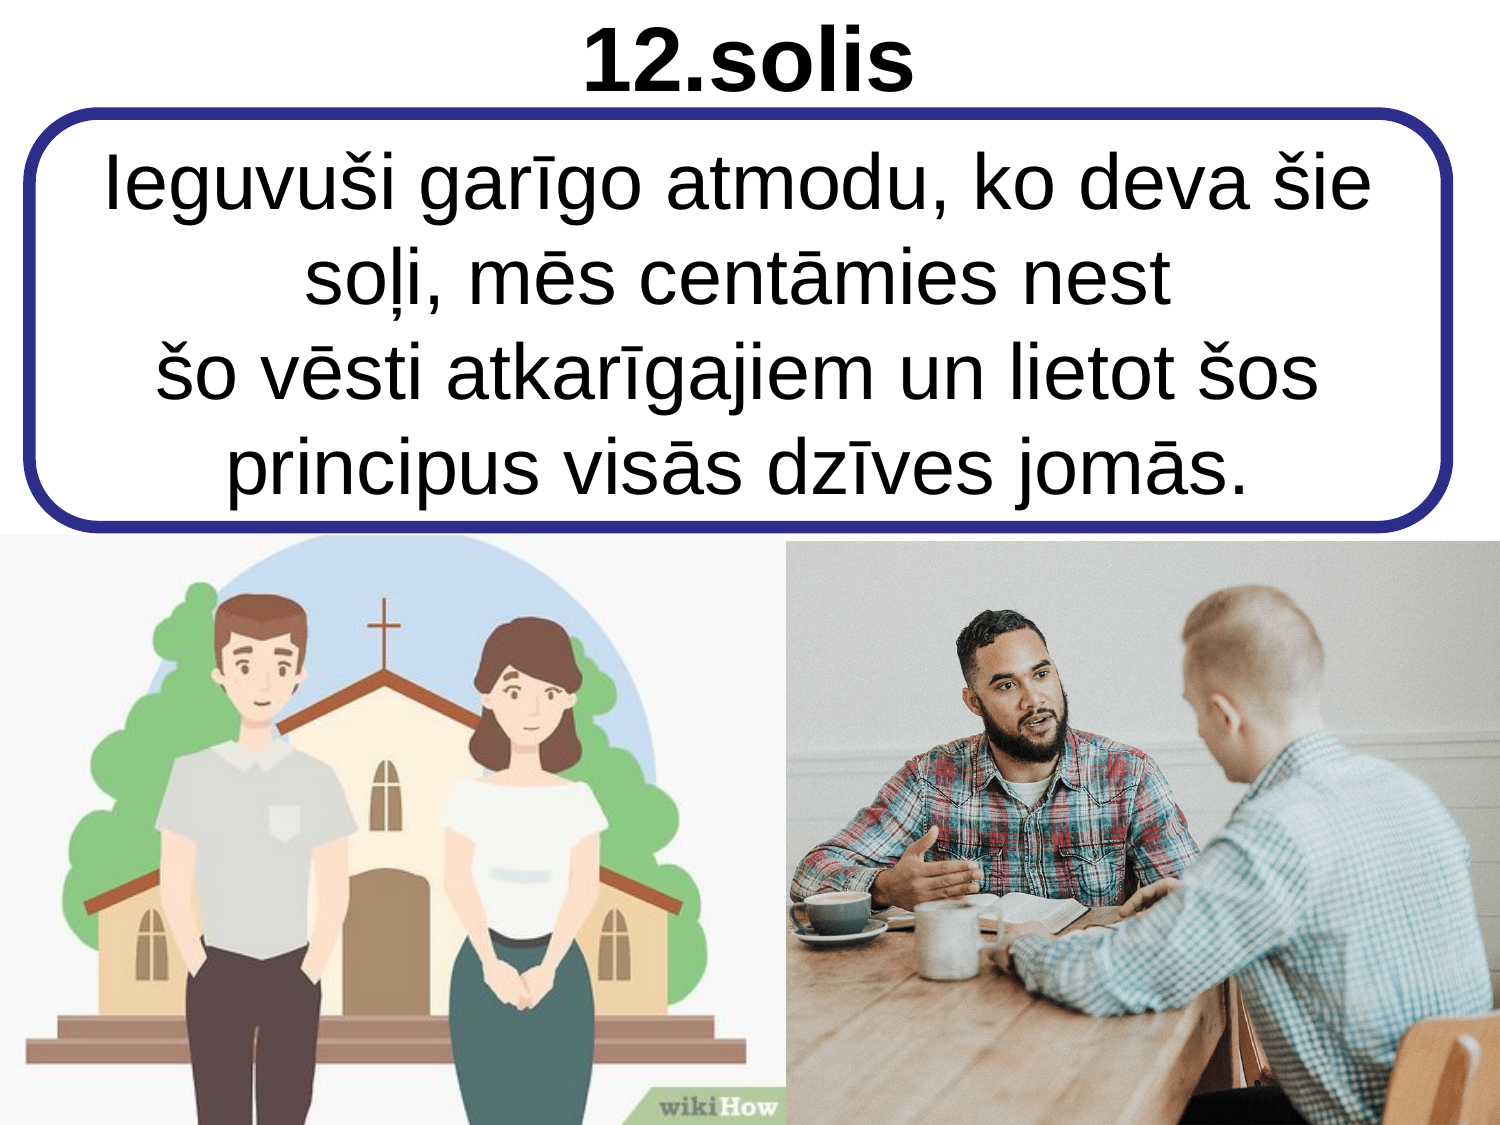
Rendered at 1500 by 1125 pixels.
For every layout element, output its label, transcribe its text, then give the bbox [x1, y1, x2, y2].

title 12.solis [73, 0, 1425, 109]
text_box Ieguvuši garīgo atmodu, ko deva šie soļi, mēs centāmies nest šo vēsti atkarīgajiem un lietot šos principus visās dzīves jomās. [27, 111, 1450, 530]
picture [0, 535, 1500, 1125]
